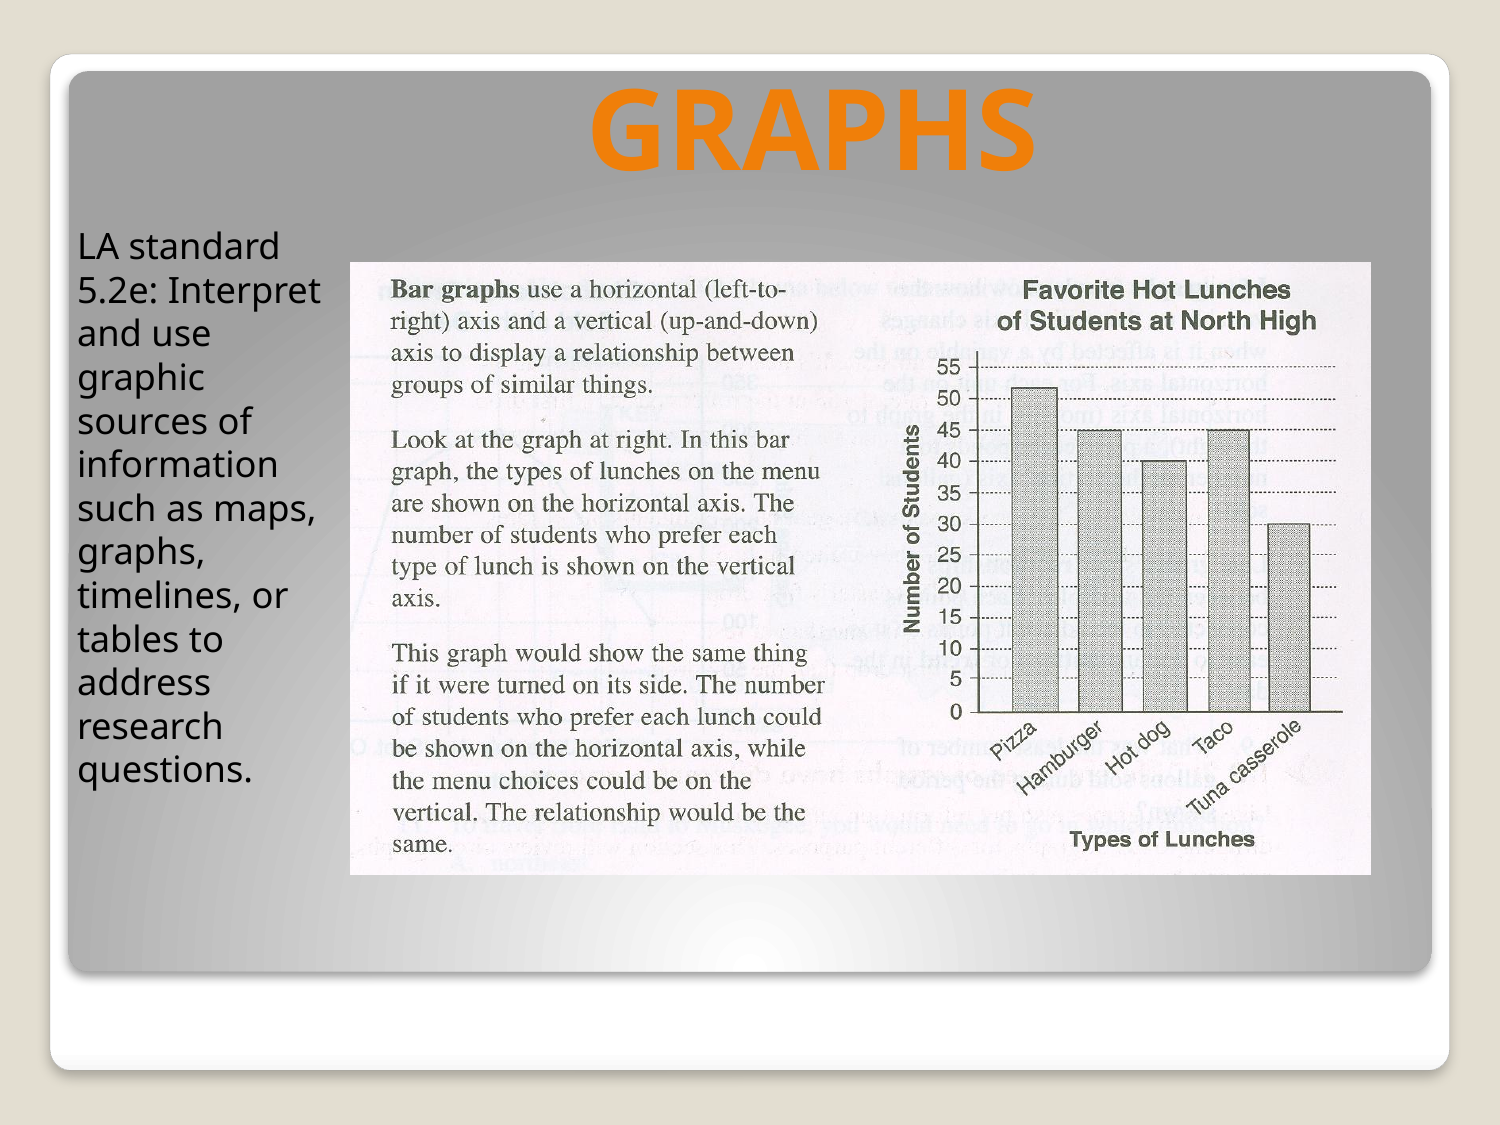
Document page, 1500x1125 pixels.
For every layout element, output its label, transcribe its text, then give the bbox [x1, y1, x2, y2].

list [349, 262, 1371, 876]
text_box LA standard 5.2e: Interpret and use graphic sources of information such as maps, graphs, timelines, or tables to address research questions. [62, 212, 350, 798]
text_box graphs [350, 49, 1275, 200]
